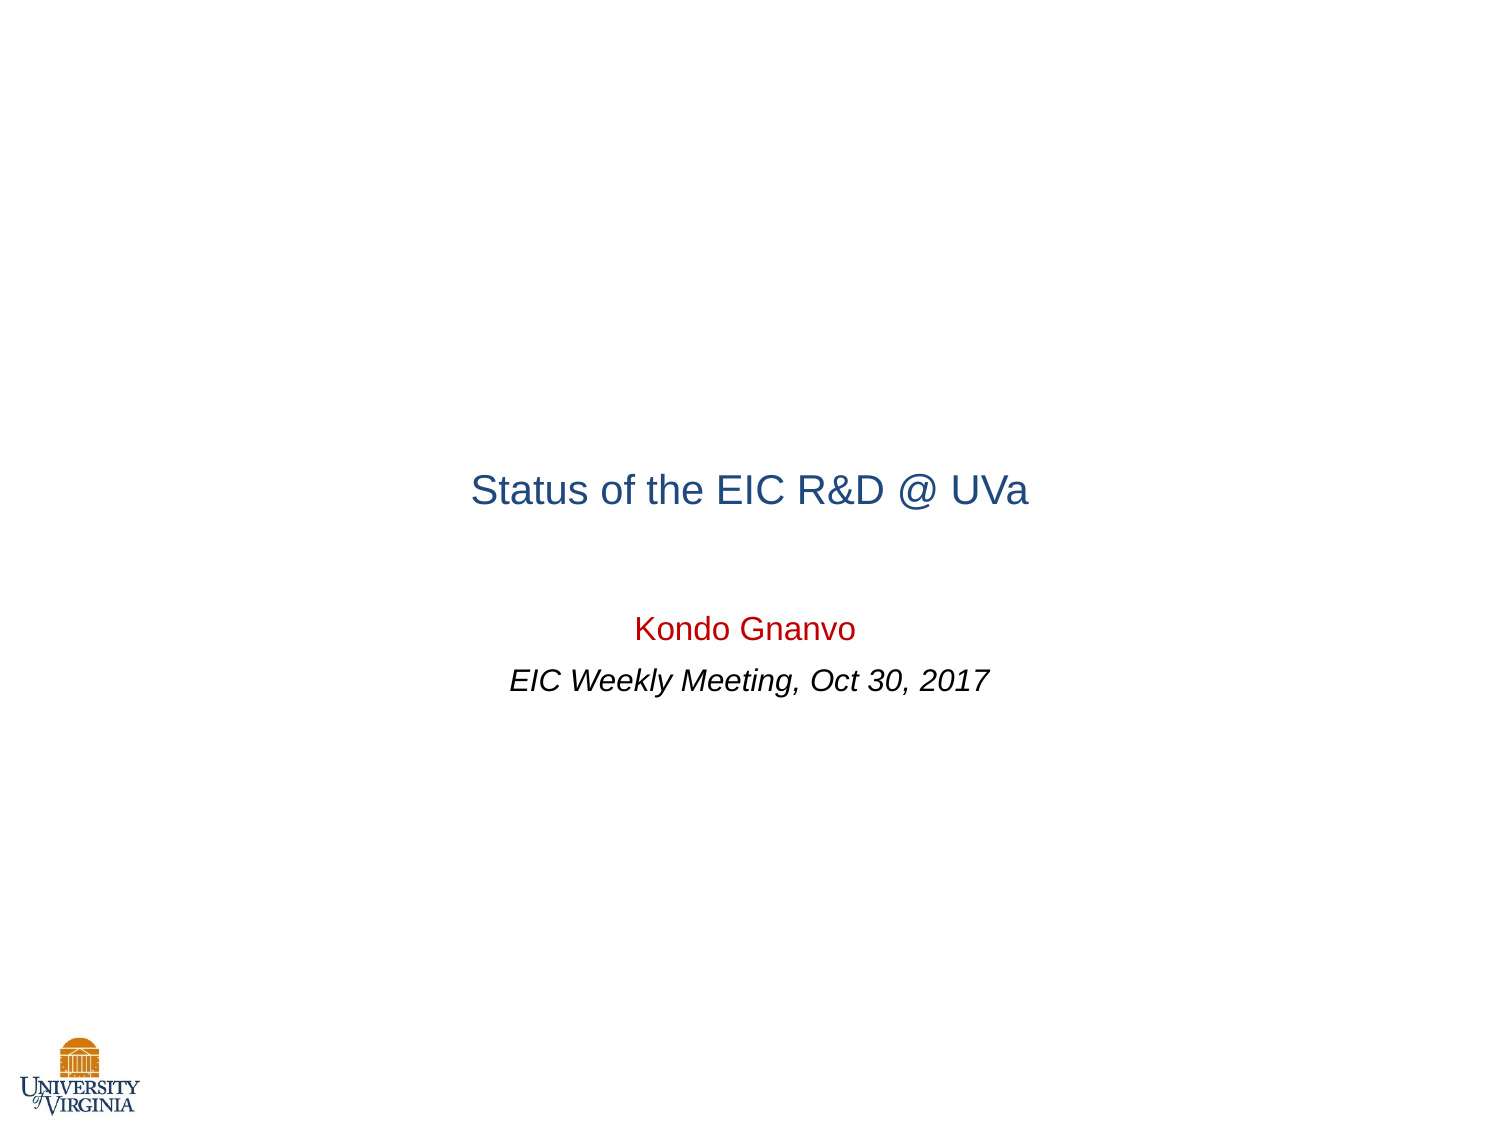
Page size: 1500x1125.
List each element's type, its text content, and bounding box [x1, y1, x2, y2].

picture [0, 1035, 150, 1125]
subtitle Kondo Gnanvo EIC Weekly Meeting, Oct 30, 2017 [0, 600, 1500, 725]
title Status of the EIC R&D @ UVa [0, 399, 1500, 575]
